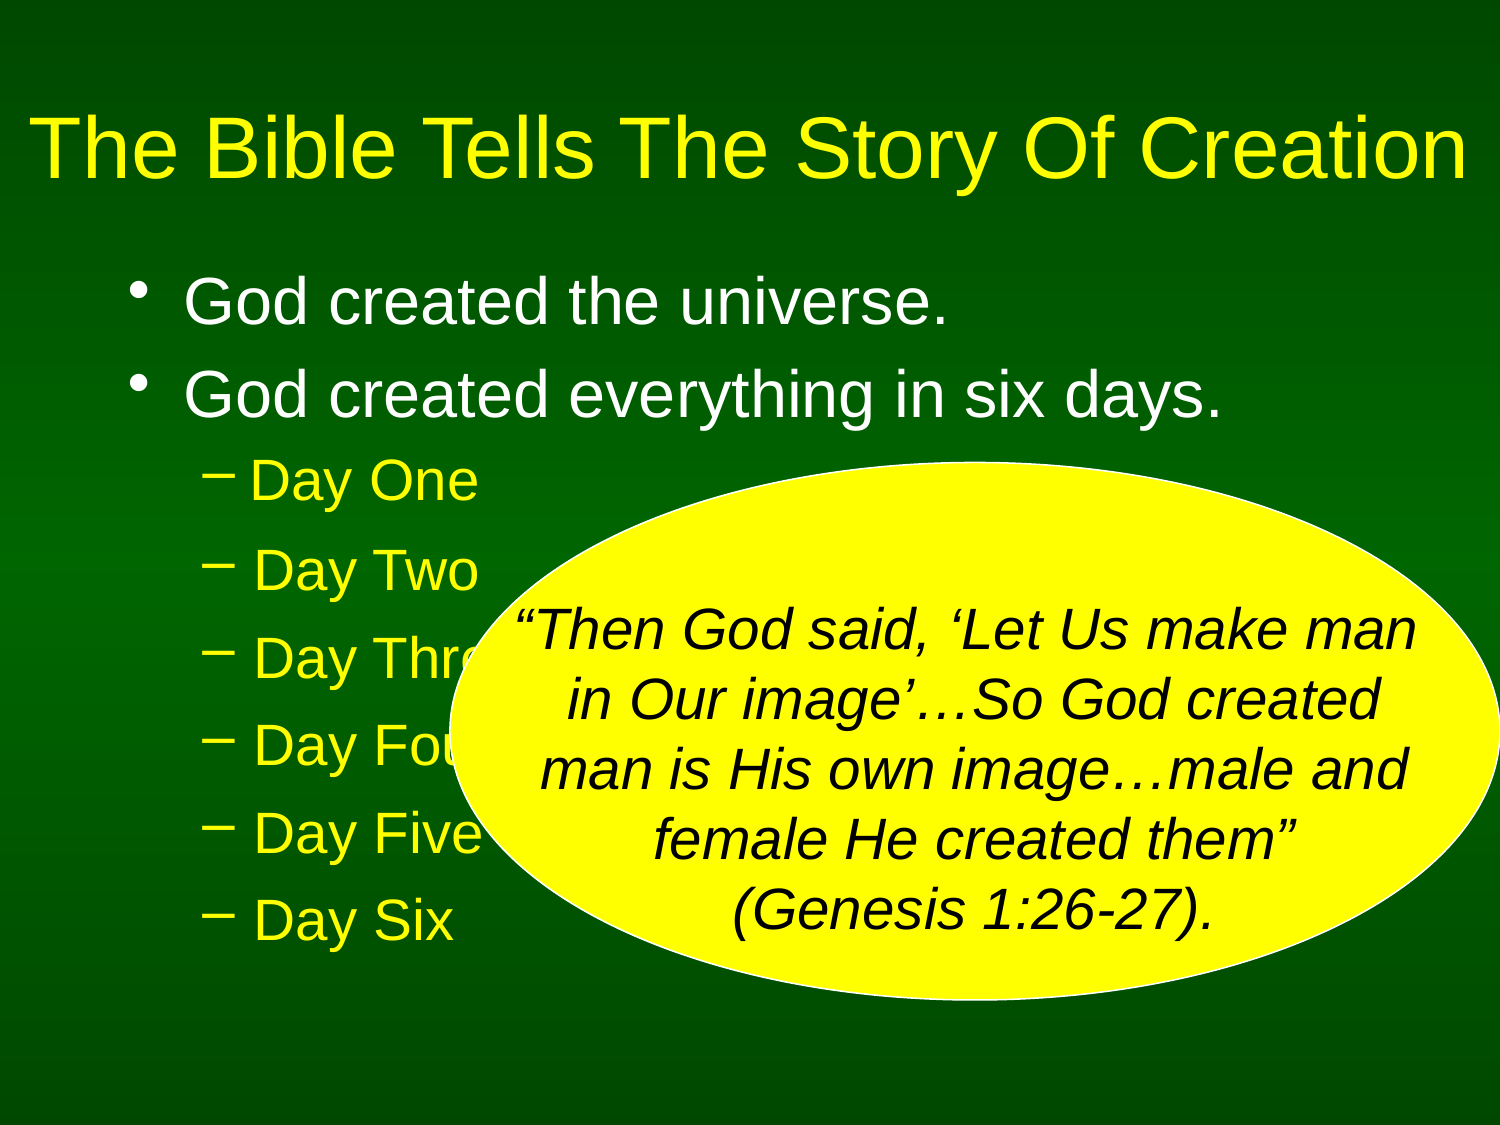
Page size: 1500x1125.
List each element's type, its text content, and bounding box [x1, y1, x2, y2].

text_box Day Two [187, 525, 513, 610]
text_box Day Five [187, 787, 527, 873]
list God created the universe. God created everything in six days. Day One [112, 249, 1388, 525]
text_box Day Three [187, 612, 503, 698]
text_box Day Six [187, 875, 563, 960]
text_box “Then God said, ‘Let Us make man in Our image’…So God created man is His own image…male and female He created them” (Genesis 1:26-27). [449, 462, 1500, 1000]
text_box Day Four [187, 699, 460, 785]
title The Bible Tells The Story Of Creation [0, 50, 1500, 238]
